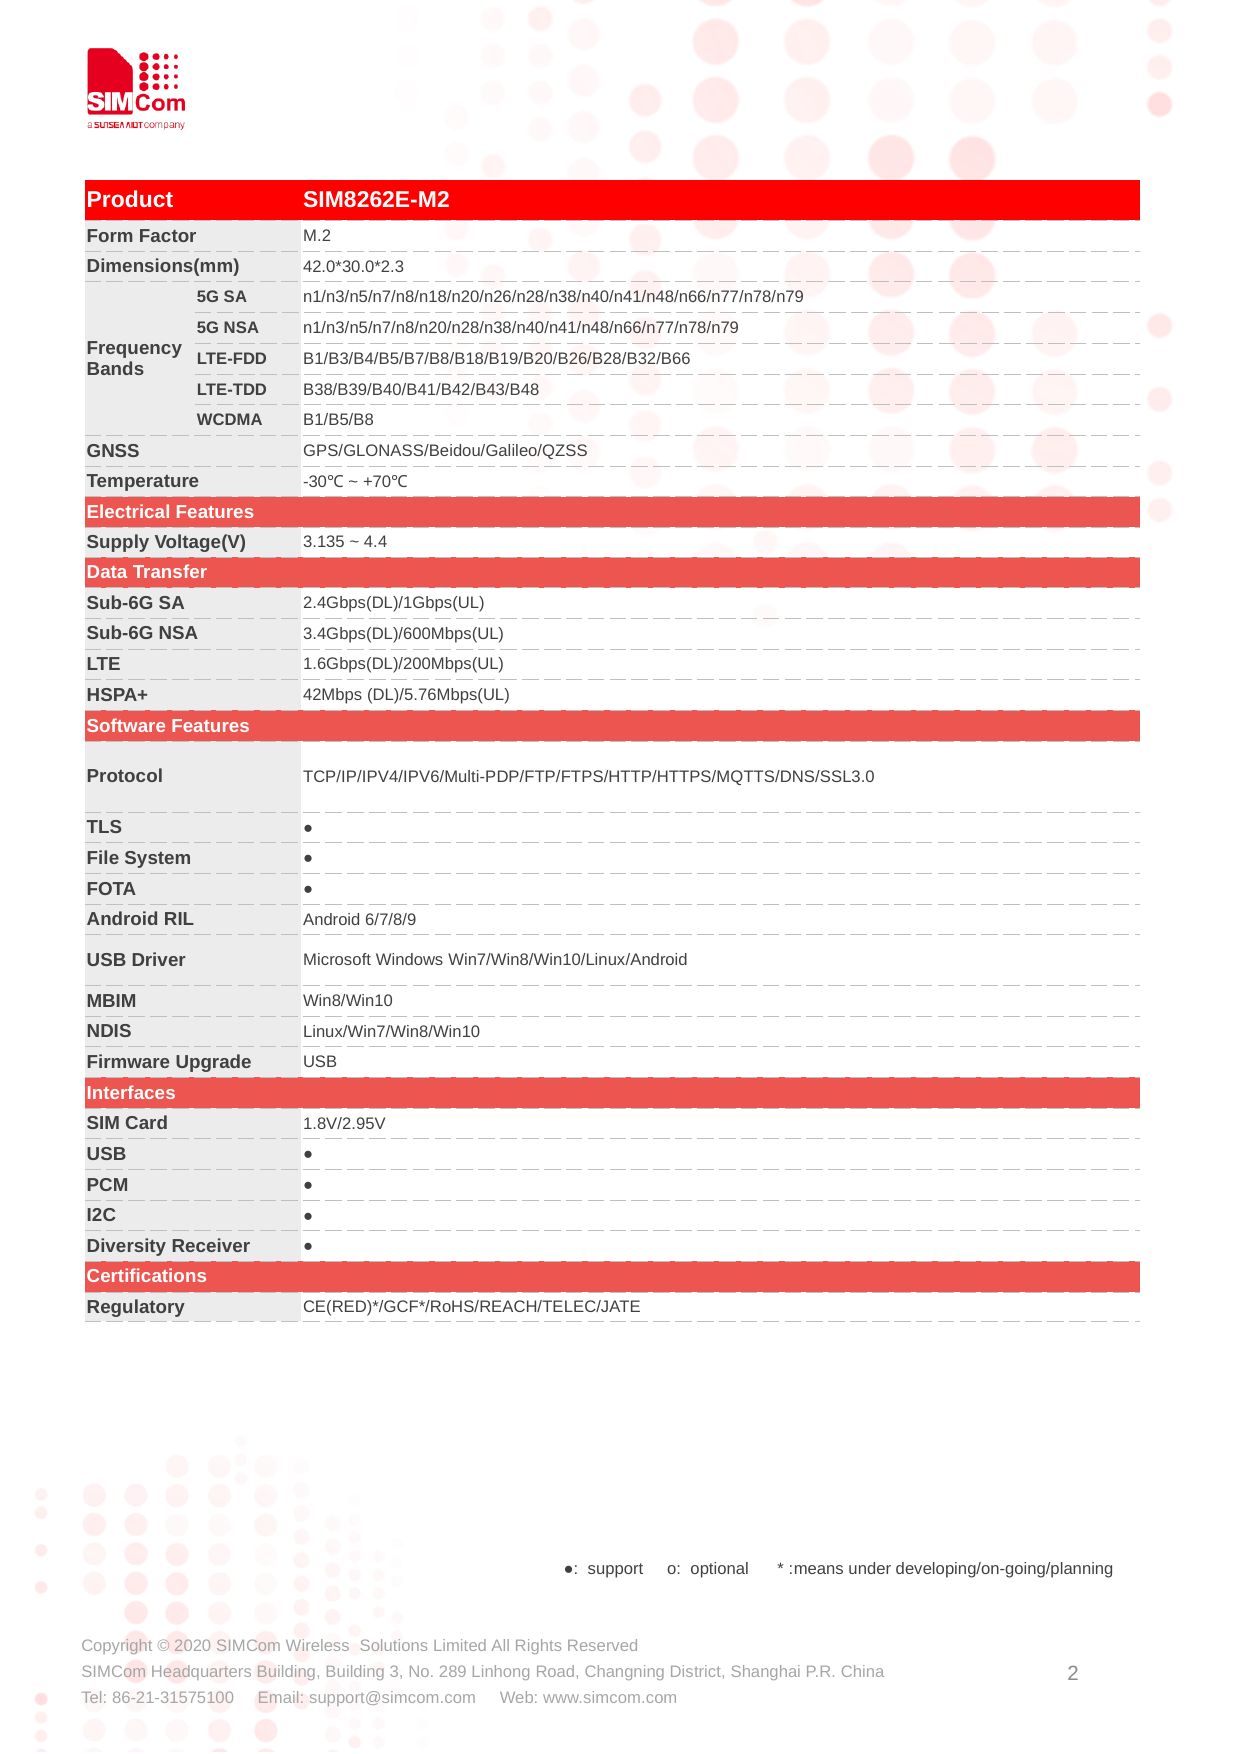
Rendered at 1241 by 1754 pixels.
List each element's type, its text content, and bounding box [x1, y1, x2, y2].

table_cell ● [301, 1200, 1140, 1230]
table_cell Data Transfer [85, 557, 1140, 588]
table_cell CE(RED)*/GCF*/RoHS/REACH/TELEC/JATE [301, 1292, 1140, 1321]
table_cell Temperature [85, 466, 301, 497]
table_cell n1/n3/n5/n7/n8/n18/n20/n26/n28/n38/n40/n41/n48/n66/n77/n78/n79 [301, 282, 1140, 312]
table_cell Dimensions(mm) [85, 251, 301, 282]
table_cell Firmware Upgrade [85, 1047, 301, 1077]
table_cell SIM Card [85, 1108, 301, 1139]
table_cell 42Mbps (DL)/5.76Mbps(UL) [301, 680, 1140, 710]
table_cell GNSS [85, 435, 301, 466]
table_cell Regulatory [85, 1292, 301, 1321]
table_cell 1.6Gbps(DL)/200Mbps(UL) [301, 649, 1140, 680]
table_cell 42.0*30.0*2.3 [301, 251, 1140, 282]
table_cell Certifications [85, 1261, 1140, 1292]
table_cell n1/n3/n5/n7/n8/n20/n28/n38/n40/n41/n48/n66/n77/n78/n79 [301, 312, 1140, 343]
table_cell USB Driver [85, 935, 301, 985]
table_cell HSPA+ [85, 680, 301, 710]
table_cell PCM [85, 1169, 301, 1200]
table_cell -30℃ ~ +70℃ [301, 466, 1140, 497]
table_cell LTE-FDD [195, 343, 301, 374]
table_cell TLS [85, 812, 301, 843]
table_cell USB [301, 1047, 1140, 1077]
picture [18, 1433, 451, 1751]
text_box ●: support o: optional * :means under developing/on-going/planning [548, 1550, 1140, 1585]
table_cell 3.4Gbps(DL)/600Mbps(UL) [301, 618, 1140, 649]
table_cell B1/B5/B8 [301, 405, 1140, 435]
table_cell M.2 [301, 220, 1140, 251]
table_cell 5G SA [195, 282, 301, 312]
table_cell Win8/Win10 [301, 985, 1140, 1016]
table_cell ● [301, 812, 1140, 843]
table_cell Frequency Bands [85, 282, 195, 435]
table_cell ● [301, 1169, 1140, 1200]
table_cell Linux/Win7/Win8/Win10 [301, 1016, 1140, 1047]
picture [76, 38, 190, 138]
table_cell Form Factor [85, 220, 301, 251]
table_cell B1/B3/B4/B5/B7/B8/B18/B19/B20/B26/B28/B32/B66 [301, 343, 1140, 374]
table_cell Software Features [85, 710, 1140, 741]
table_cell LTE-TDD [195, 374, 301, 405]
table_cell 2.4Gbps(DL)/1Gbps(UL) [301, 588, 1140, 618]
table_cell FOTA [85, 873, 301, 904]
table_cell Electrical Features [85, 497, 1140, 527]
table_header SIM8262E-M2 [301, 180, 1140, 220]
table_cell GPS/GLONASS/Beidou/Galileo/QZSS [301, 435, 1140, 466]
table_cell ● [301, 1139, 1140, 1169]
table_cell Sub-6G SA [85, 588, 301, 618]
table_cell Android RIL [85, 904, 301, 935]
table_cell I2C [85, 1200, 301, 1230]
table_cell Interfaces [85, 1077, 1140, 1108]
table_cell ● [301, 873, 1140, 904]
table_cell 3.135 ~ 4.4 [301, 527, 1140, 557]
table_cell Microsoft Windows Win7/Win8/Win10/Linux/Android [301, 935, 1140, 985]
table_cell ● [301, 843, 1140, 873]
table_cell Sub-6G NSA [85, 618, 301, 649]
table_cell Supply Voltage(V) [85, 527, 301, 557]
table_cell B38/B39/B40/B41/B42/B43/B48 [301, 374, 1140, 405]
table_cell 5G NSA [195, 312, 301, 343]
table_header Product [85, 180, 301, 220]
table_cell Protocol [85, 741, 301, 812]
table_cell 1.8V/2.95V [301, 1108, 1140, 1139]
table_cell LTE [85, 649, 301, 680]
table_cell File System [85, 843, 301, 873]
table_cell WCDMA [195, 405, 301, 435]
table_cell Android 6/7/8/9 [301, 904, 1140, 935]
table_cell TCP/IP/IPV4/IPV6/Multi-PDP/FTP/FTPS/HTTP/HTTPS/MQTTS/DNS/SSL3.0 [301, 741, 1140, 812]
table_cell MBIM [85, 985, 301, 1016]
table_cell NDIS [85, 1016, 301, 1047]
table_cell Diversity Receiver [85, 1230, 301, 1261]
table_cell USB [85, 1139, 301, 1169]
picture [348, 0, 1207, 633]
table_cell ● [301, 1230, 1140, 1261]
